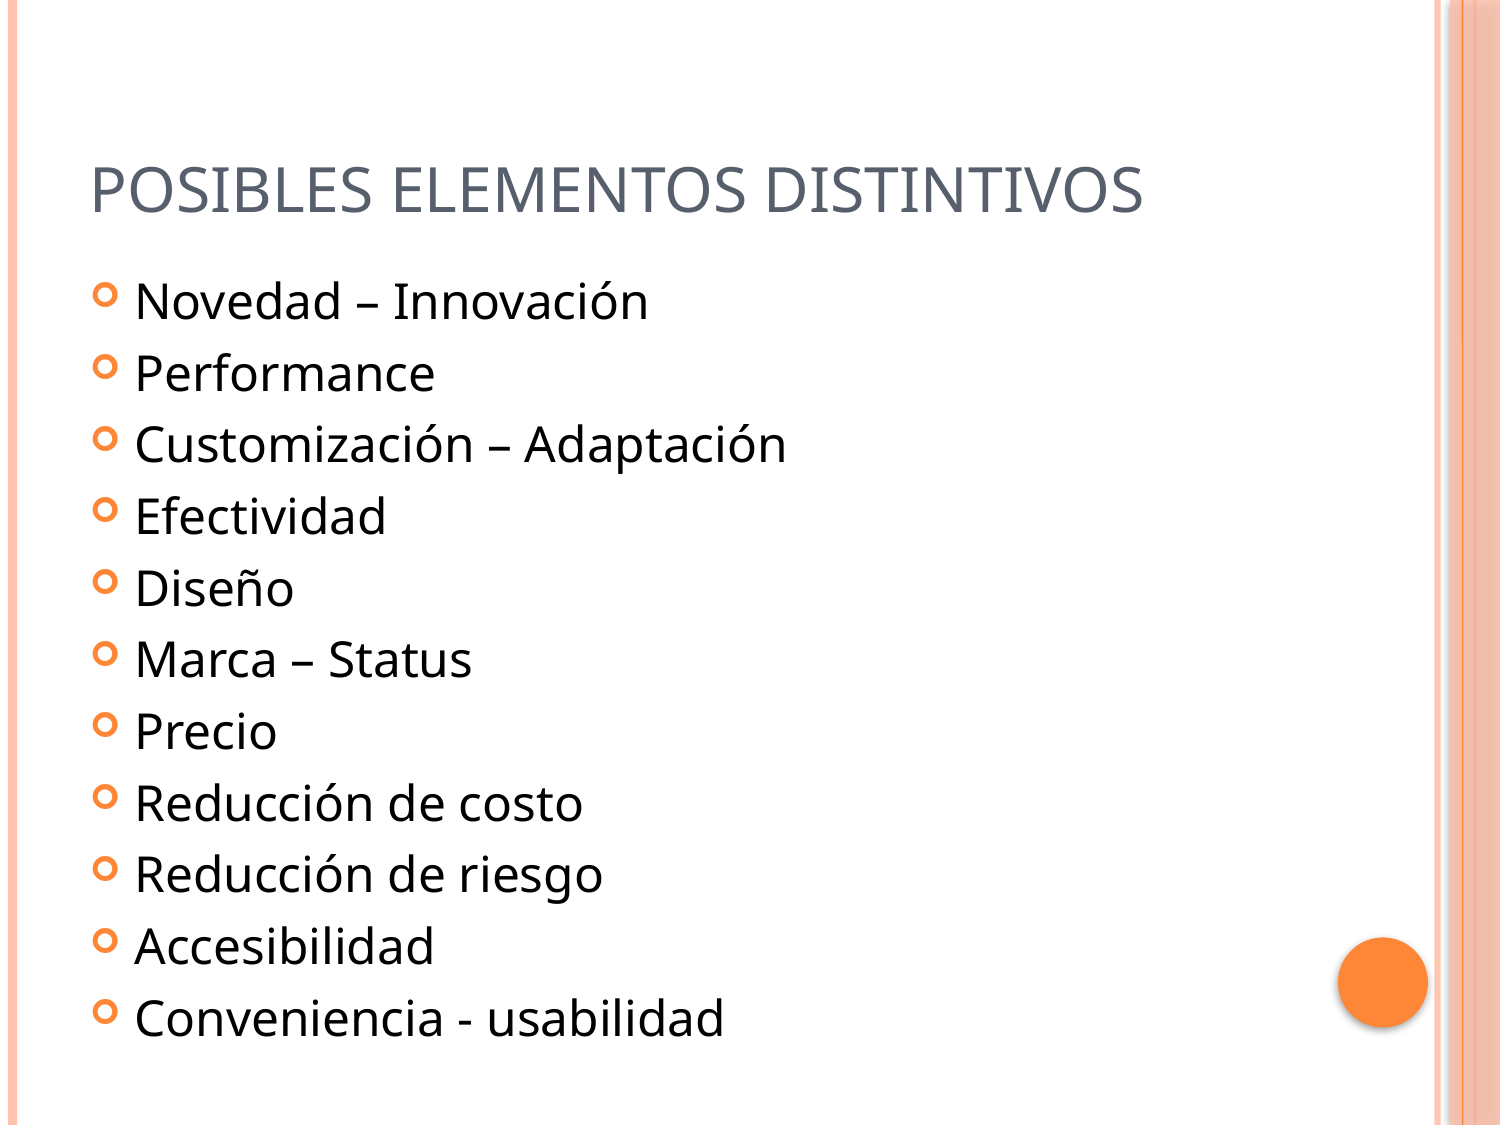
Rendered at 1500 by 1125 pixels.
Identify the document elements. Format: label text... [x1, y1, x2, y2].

title Posibles elementos distintivos [75, 45, 1300, 233]
list Novedad – Innovación Performance Customización – Adaptación Efectividad Diseño Marca – Status Precio Reducción de costo Reducción de riesgo Accesibilidad Conveniencia - usabilidad [75, 262, 1300, 1062]
